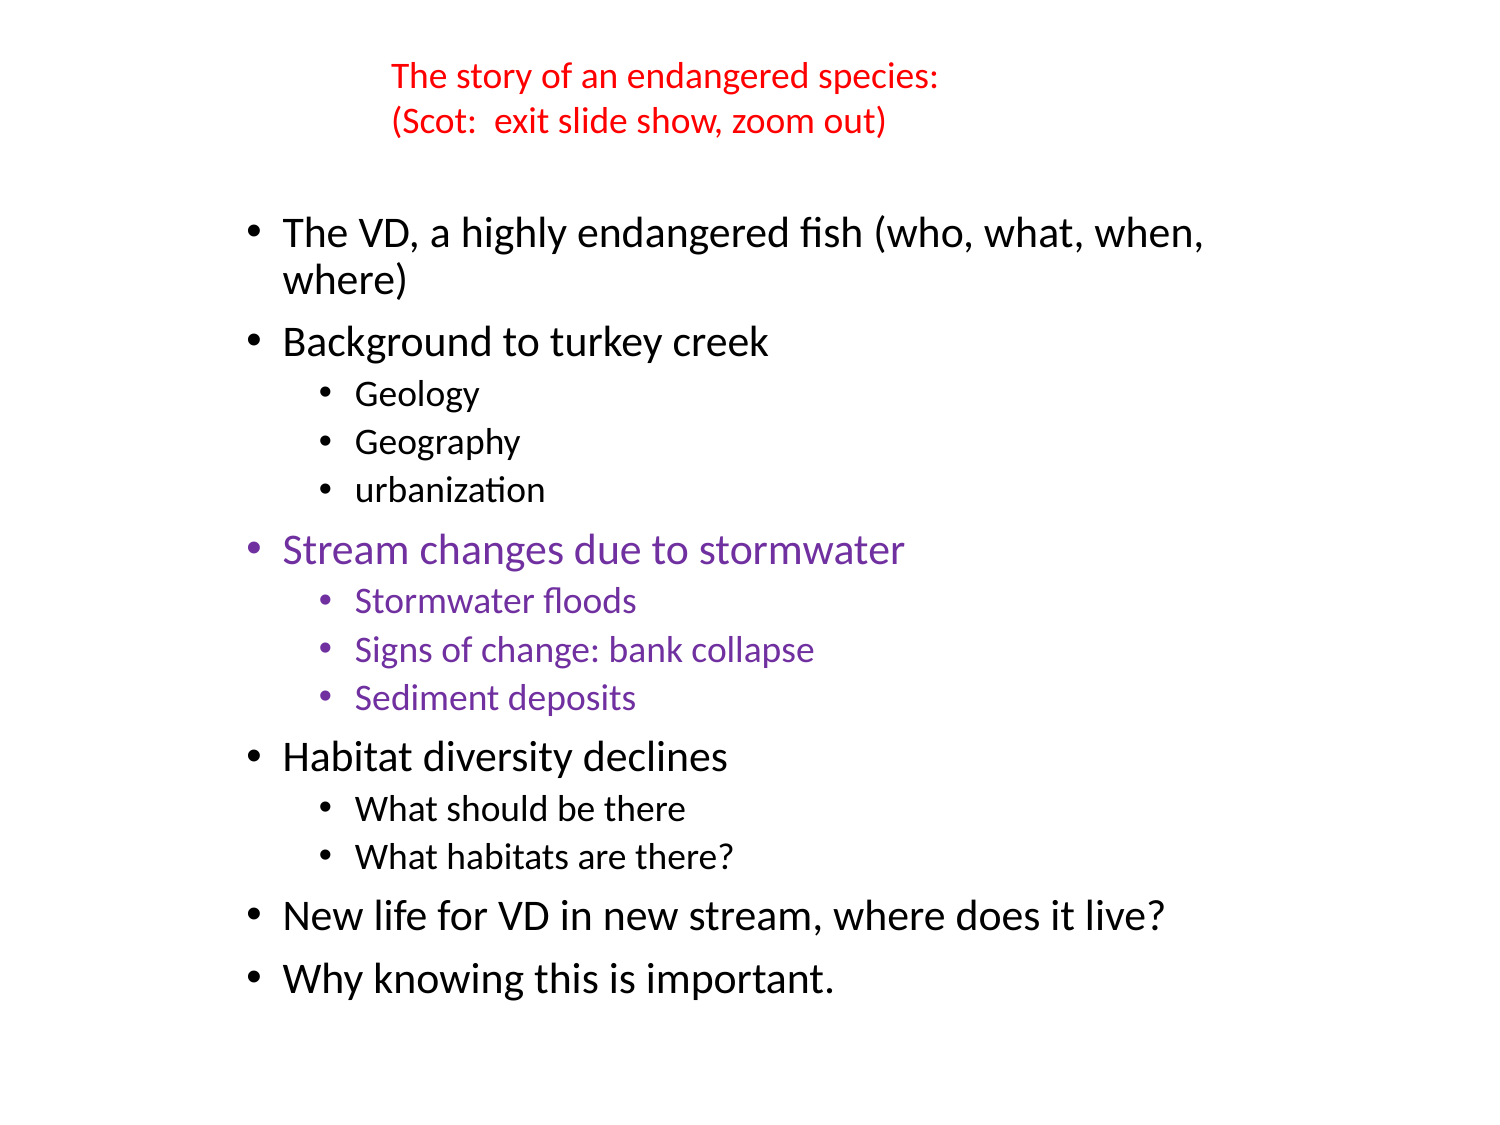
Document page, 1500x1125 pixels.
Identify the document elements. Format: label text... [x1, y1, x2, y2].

text_box The VD, a highly endangered fish (who, what, when, where) Background to turkey creek Geology Geography urbanization Stream changes due to stormwater Stormwater floods Signs of change: bank collapse Sediment deposits Habitat diversity declines What should be there What habitats are there? New life for VD in new stream, where does it live? Why knowing this is important. [231, 201, 1269, 1014]
text_box The story of an endangered species: (Scot: exit slide show, zoom out) [76, 43, 1164, 149]
